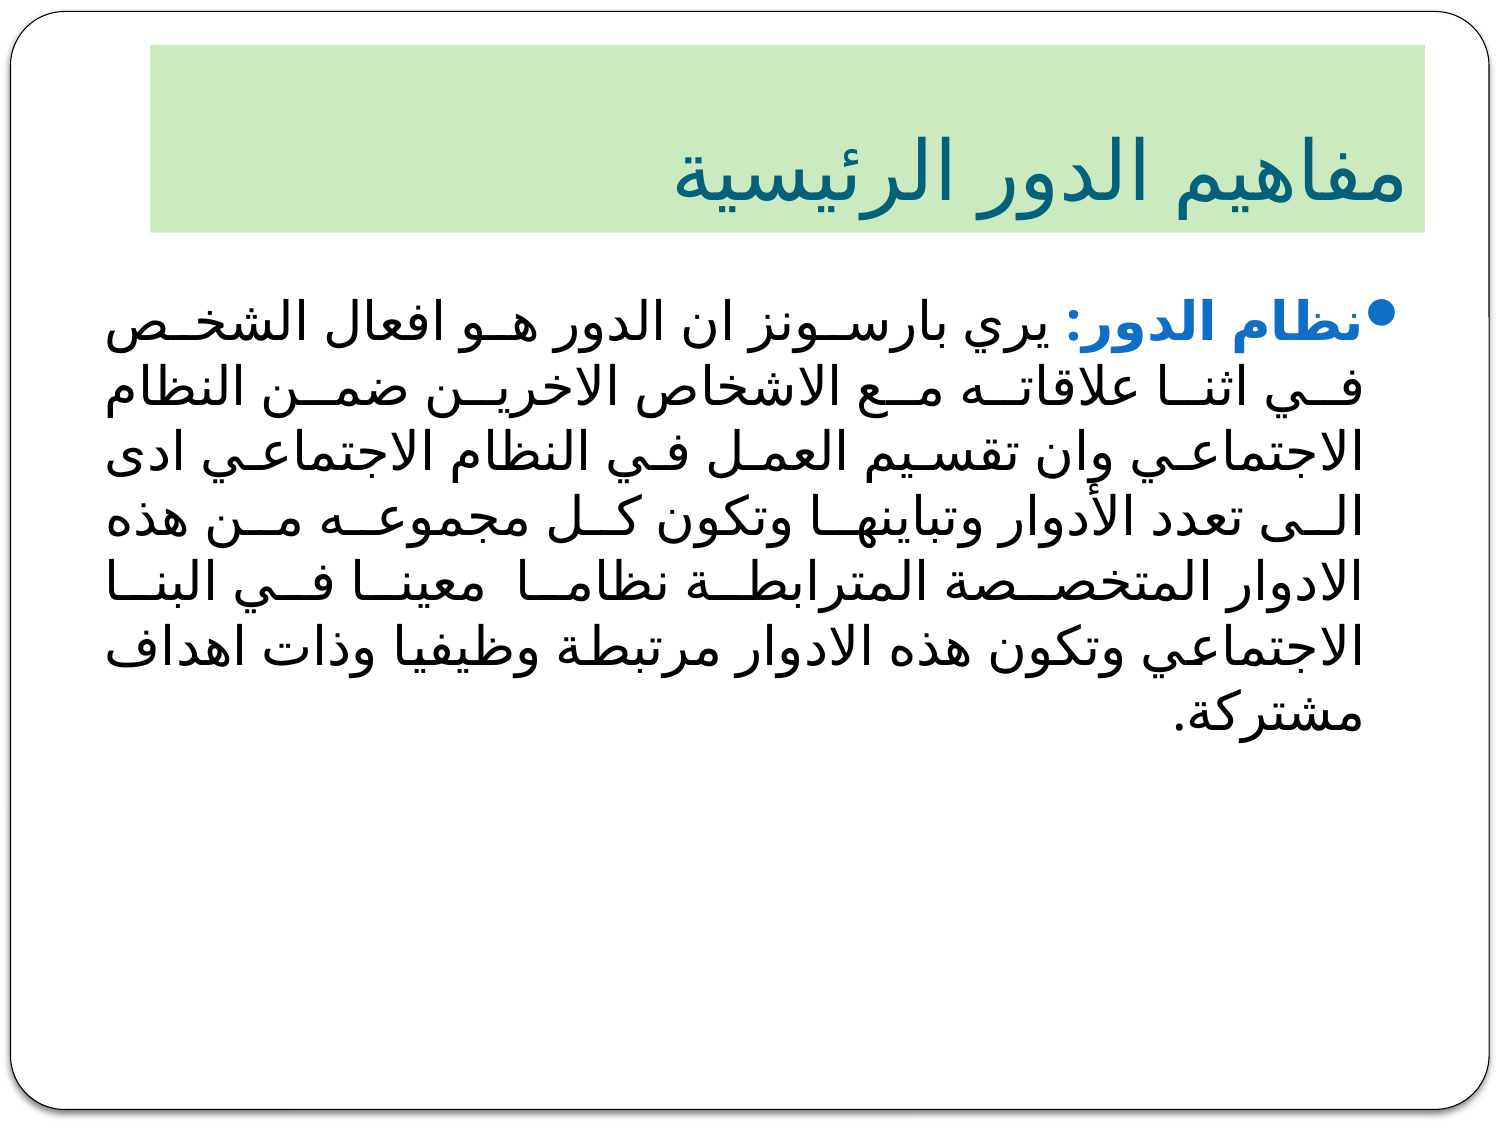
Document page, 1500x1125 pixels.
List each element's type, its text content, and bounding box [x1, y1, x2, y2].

list نظام الدور: يري بارسونز ان الدور هو افعال الشخص في اثنا علاقاته مع الاشخاص الاخرين ضمن النظام الاجتماعي وان تقسيم العمل في النظام الاجتماعي ادى الى تعدد الأدوار وتباينها وتكون كل مجموعه من هذه الادوار المتخصصة المترابطة نظاما معينا في البنا الاجتماعي وتكون هذه الادوار مرتبطة وظيفيا وذات اهداف مشتركة. [90, 278, 1425, 1074]
title مفاهيم الدور الرئيسية [150, 45, 1425, 233]
